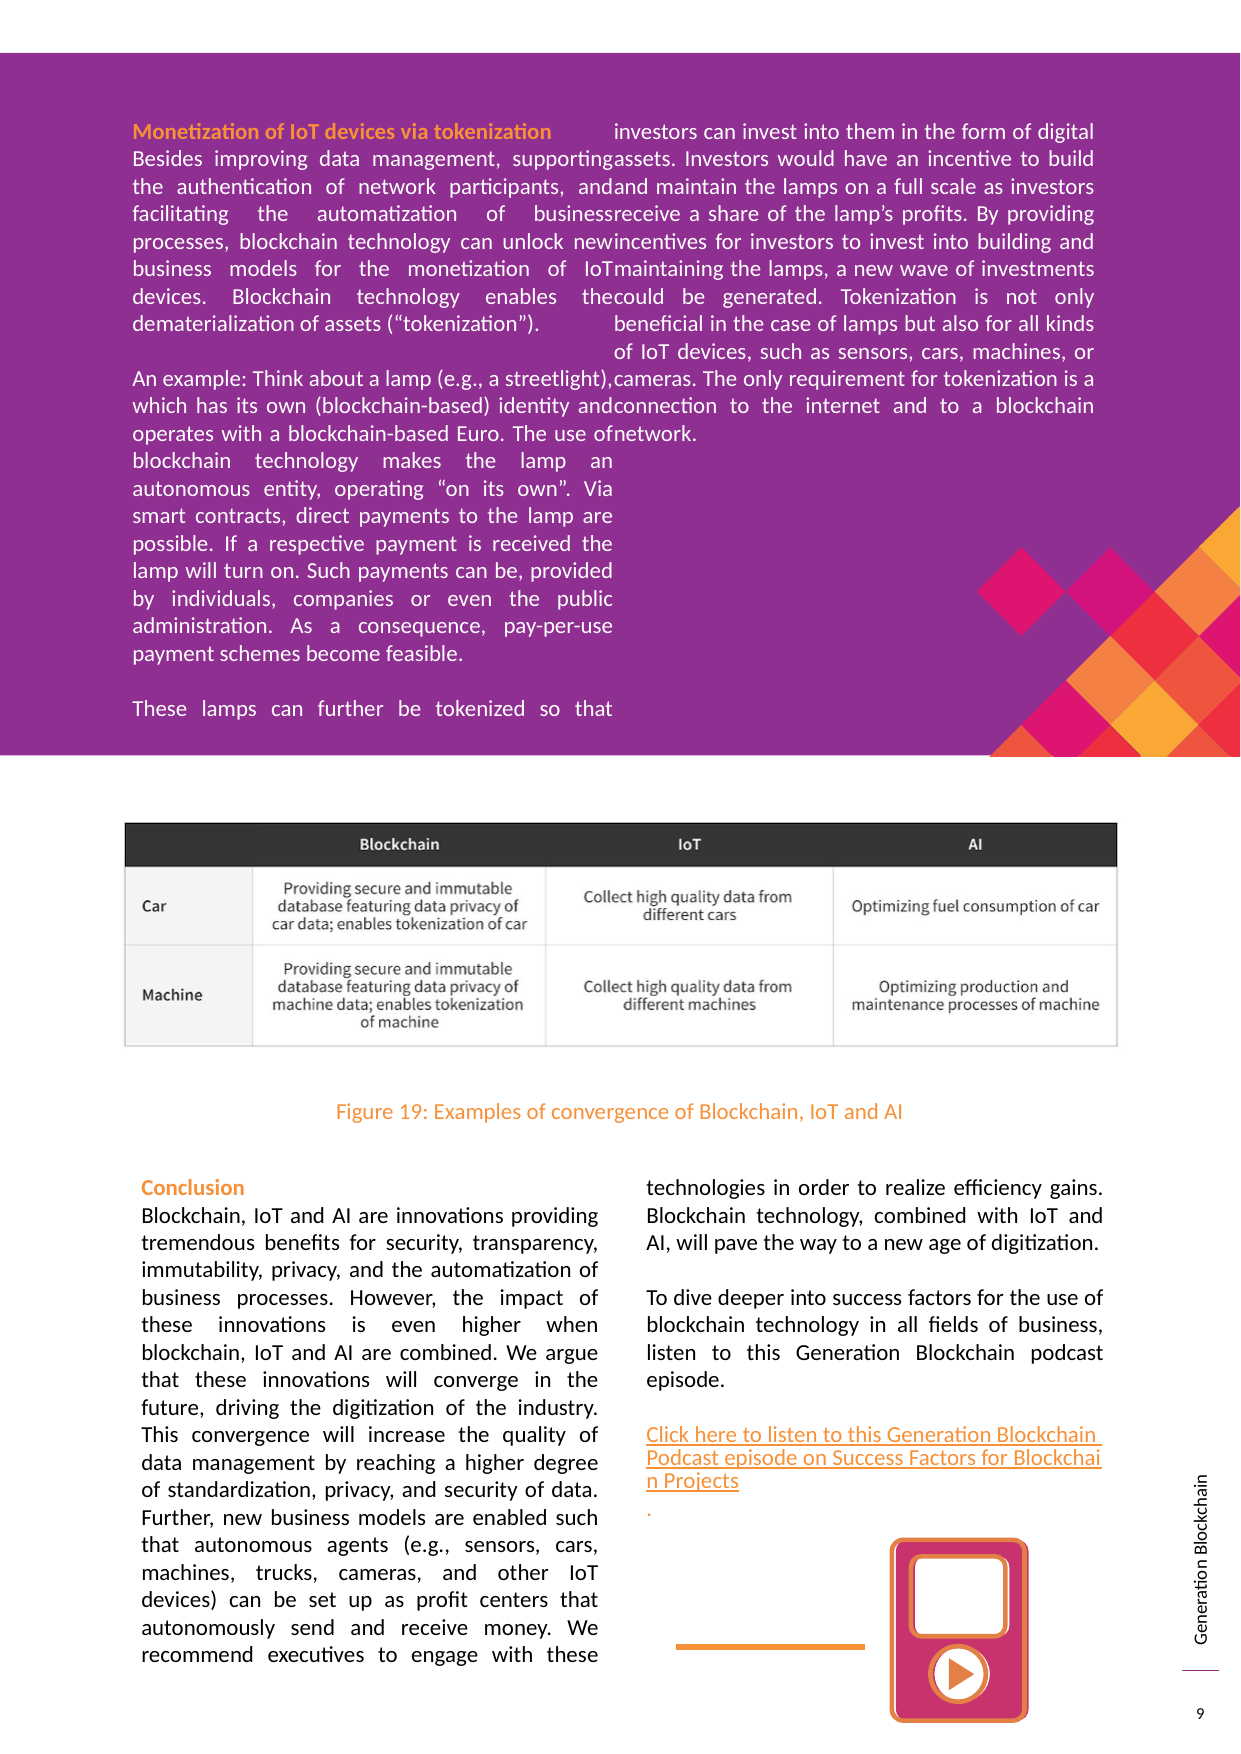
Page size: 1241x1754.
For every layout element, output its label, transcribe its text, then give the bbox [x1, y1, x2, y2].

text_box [989, 504, 1241, 780]
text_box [889, 1537, 1029, 1723]
picture [78, 767, 1162, 1116]
text_box Conclusion Blockchain, IoT and AI are innovations providing tremendous benefits for security, transparency, immutability, privacy, and the automatization of business processes. However, the impact of these innovations is even higher when blockchain, IoT and AI are combined. We argue that these innovations will converge in the future, driving the digitization of the industry. This convergence will increase the quality of data management by reaching a higher degree of standardization, privacy, and security of data. Further, new business models are enabled such that autonomous agents (e.g., sensors, cars, machines, trucks, cameras, and other IoT devices) can be set up as profit centers that autonomously send and receive money. We recommend executives to engage with these technologies in order to realize efficiency gains. Blockchain technology, combined with IoT and AI, will pave the way to a new age of digitization. To dive deeper into success factors for the use of blockchain technology in all fields of business, listen to this Generation Blockchain podcast episode. Click here to listen to this Generation Blockchain Podcast episode on Success Factors for Blockchain Projects. [126, 1165, 1120, 1697]
text_box Figure 19: Examples of convergence of Blockchain, IoT and AI [124, 1116, 1116, 1132]
slide_number 9 [1169, 1674, 1231, 1751]
list Monetization of IoT devices via tokenization Besides improving data management, supporting the authentication of network participants, and facilitating the automatization of business processes, blockchain technology can unlock new business models for the monetization of IoT devices. Blockchain technology enables the dematerialization of assets (“tokenization”). An example: Think about a lamp (e.g., a streetlight), which has its own (blockchain-based) identity and operates with a blockchain-based Euro. The use of blockchain technology makes the lamp an autonomous entity, operating “on its own”. Via smart contracts, direct payments to the lamp are possible. If a respective payment is received the lamp will turn on. Such payments can be, provided by individuals, companies or even the public administration. As a consequence, pay-per-use payment schemes become feasible. These lamps can further be tokenized so that investors can invest into them in the form of digital assets. Investors would have an incentive to build and maintain the lamps on a full scale as investors receive a share of the lamp’s profits. By providing incentives for investors to invest into building and maintaining the lamps, a new wave of investments could be generated. Tokenization is not only beneficial in the case of lamps but also for all kinds of IoT devices, such as sensors, cars, machines, or cameras. The only requirement for tokenization is a connection to the internet and to a blockchain network. [117, 109, 1111, 737]
